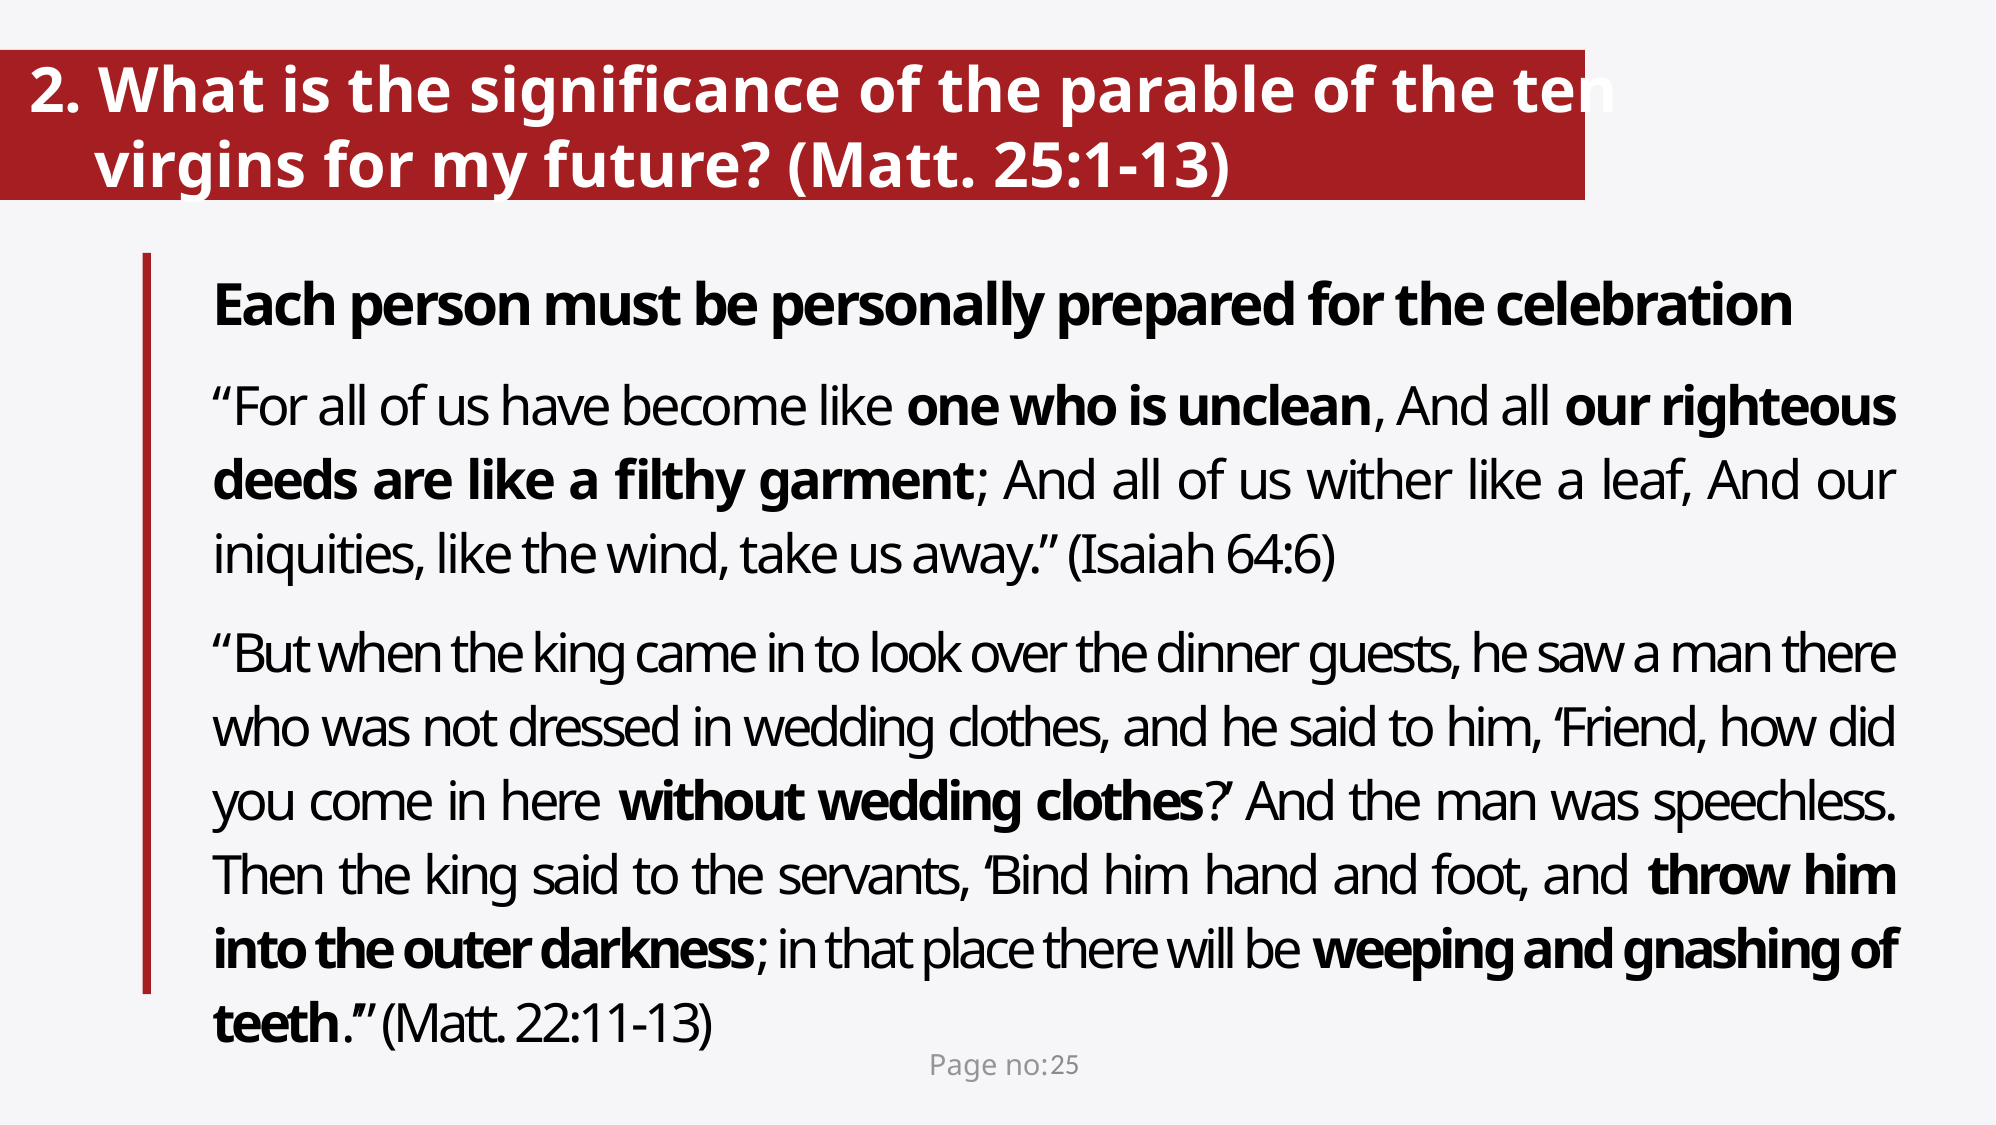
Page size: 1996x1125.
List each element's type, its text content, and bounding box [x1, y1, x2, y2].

title 2. What is the significance of the parable of the ten virgins for my future? (Matt. 25:1-13) [14, 62, 1810, 188]
subtitle Each person must be personally prepared for the celebration “For all of us have become like one who is unclean, And all our righteous deeds are like a filthy garment; And all of us wither like a leaf, And our iniquities, like the wind, take us away.” (Isaiah 64:6) “But when the king came in to look over the dinner guests, he saw a man there who was not dressed in wedding clothes, and he said to him, ‘Friend, how did you come in here without wedding clothes?’ And the man was speechless. Then the king said to the servants, ‘Bind him hand and foot, and throw him into the outer darkness; in that place there will be weeping and gnashing of teeth.’” (Matt. 22:11-13) [197, 249, 1910, 1000]
